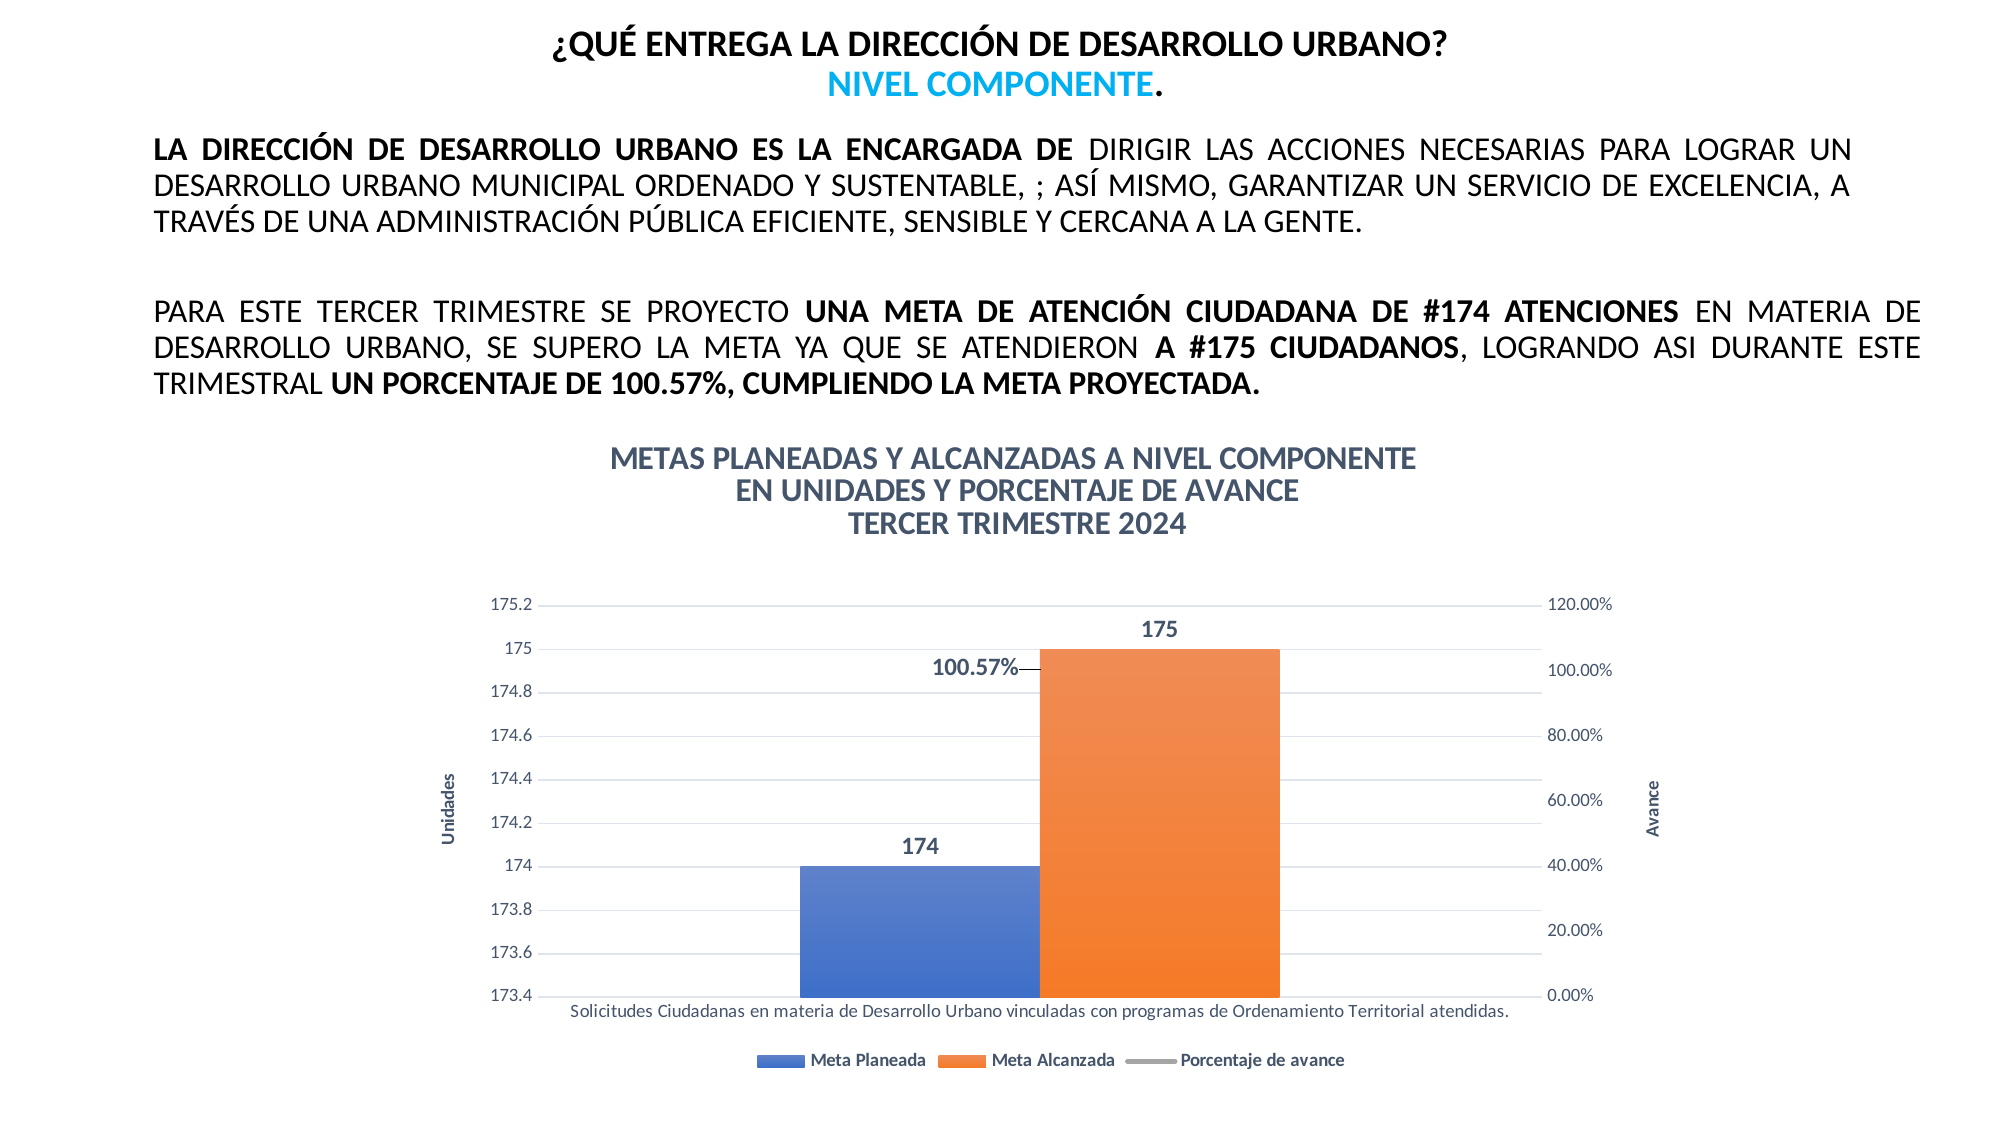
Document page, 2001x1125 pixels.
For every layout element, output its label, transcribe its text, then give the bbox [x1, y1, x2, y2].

text_box ¿QUÉ ENTREGA LA DIRECCIÓN DE DESARROLLO URBANO? NIVEL COMPONENTE. [500, 16, 1500, 112]
text_box PARA ESTE TERCER TRIMESTRE SE PROYECTO UNA META DE ATENCIÓN CIUDADANA DE #174 ATENCIONES EN MATERIA DE DESARROLLO URBANO, SE SUPERO LA META YA QUE SE ATENDIERON A #175 CIUDADANOS, LOGRANDO ASI DURANTE ESTE TRIMESTRAL UN PORCENTAJE DE 100.57%, CUMPLIENDO LA META PROYECTADA. [138, 286, 1937, 409]
chart [407, 410, 1695, 1077]
text_box LA DIRECCIÓN DE DESARROLLO URBANO ES LA ENCARGADA DE DIRIGIR LAS ACCIONES NECESARIAS PARA LOGRAR UN DESARROLLO URBANO MUNICIPAL ORDENADO Y SUSTENTABLE, ; ASÍ MISMO, GARANTIZAR UN SERVICIO DE EXCELENCIA, A TRAVÉS DE UNA ADMINISTRACIÓN PÚBLICA EFICIENTE, SENSIBLE Y CERCANA A LA GENTE. [138, 124, 1868, 247]
